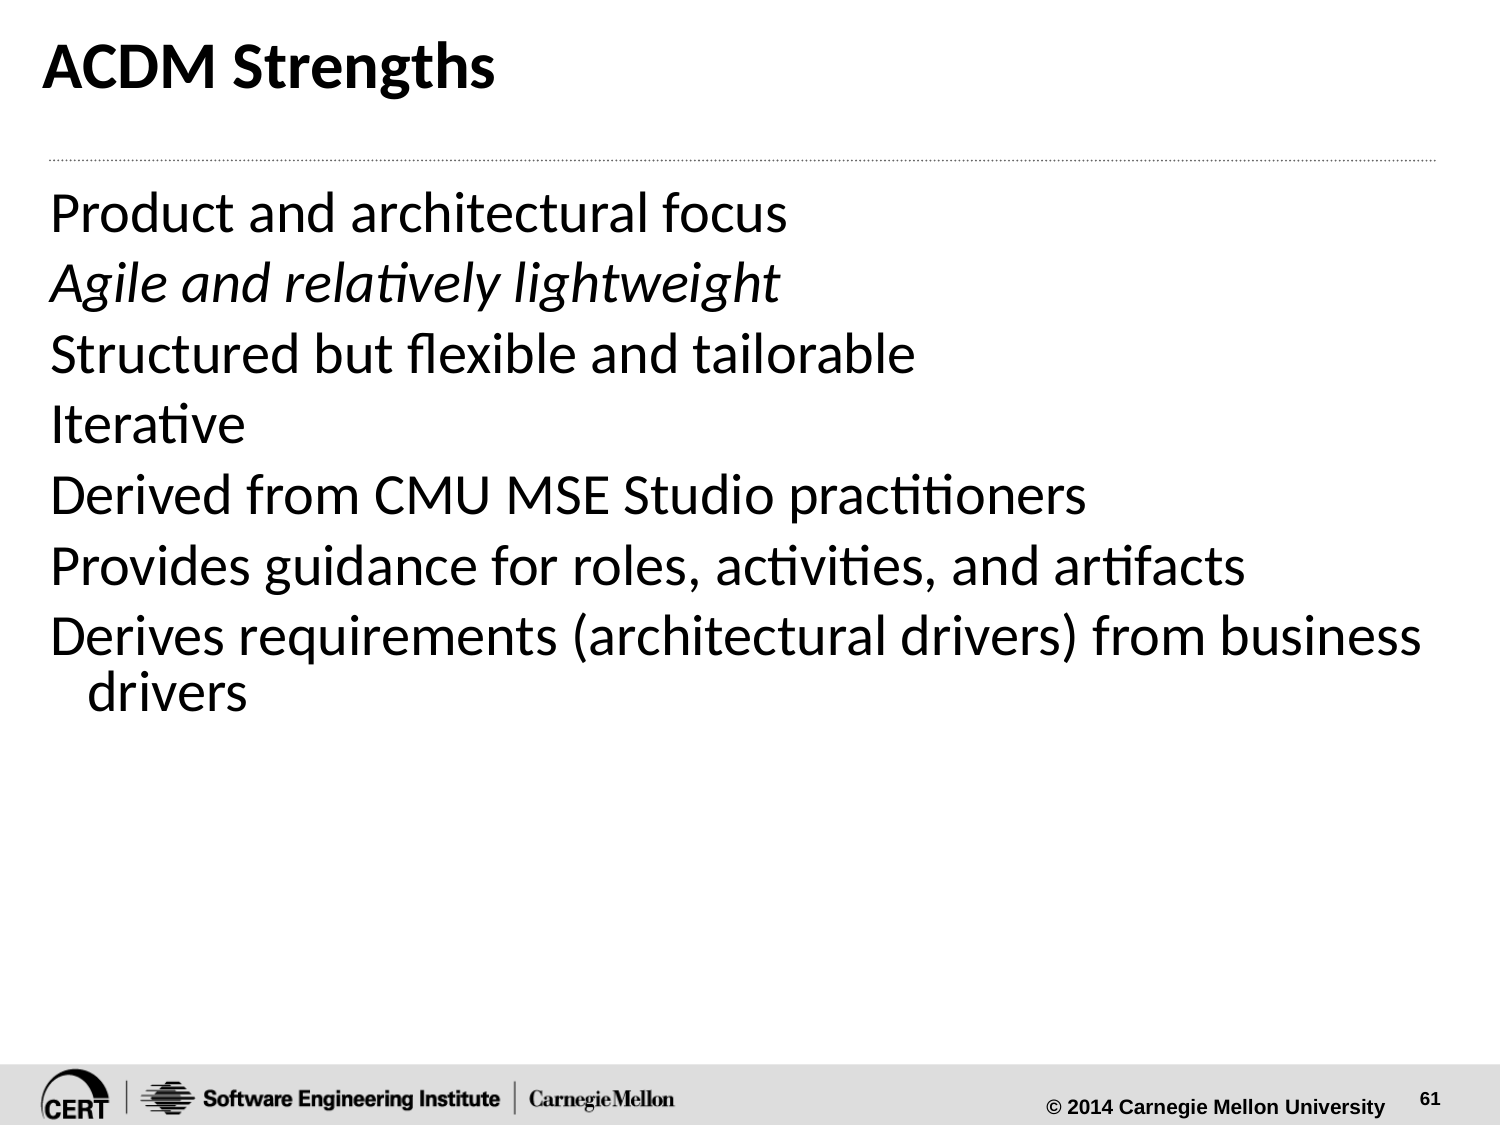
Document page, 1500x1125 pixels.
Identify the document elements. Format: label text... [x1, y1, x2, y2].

title ACDM Strengths [42, 37, 1434, 155]
list Product and architectural focus Agile and relatively lightweight Structured but flexible and tailorable Iterative Derived from CMU MSE Studio practitioners Provides guidance for roles, activities, and artifacts Derives requirements (architectural drivers) from business drivers [49, 187, 1438, 1001]
picture [24, 1065, 688, 1125]
